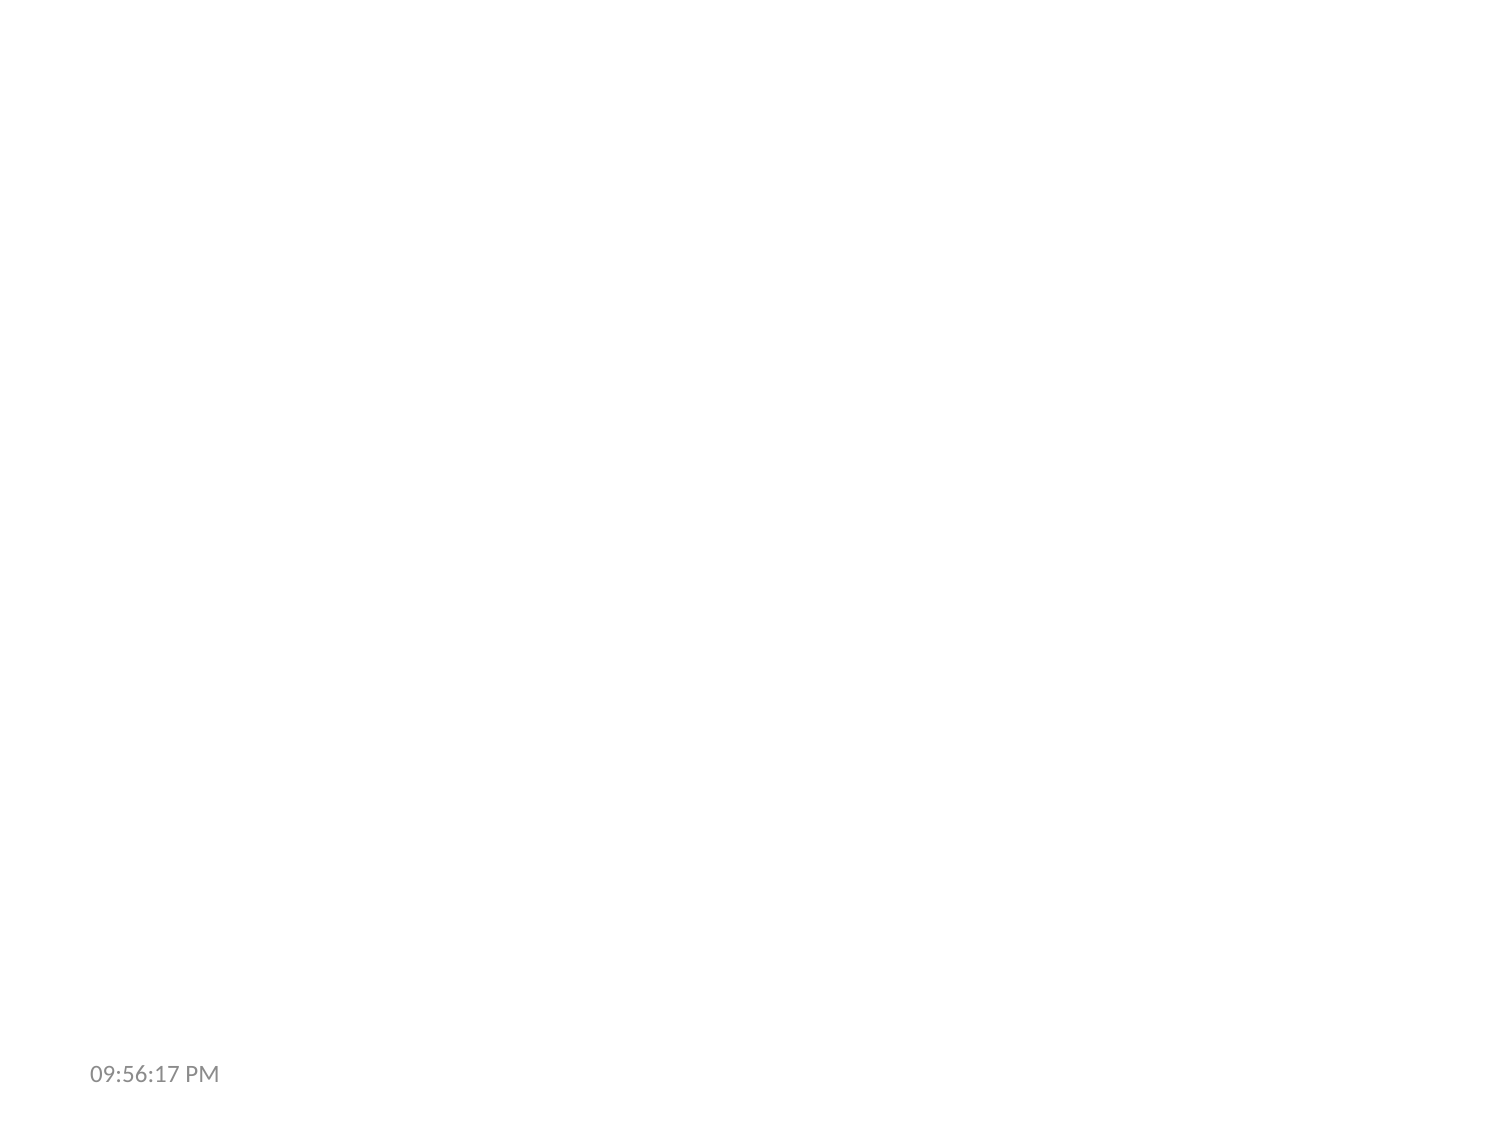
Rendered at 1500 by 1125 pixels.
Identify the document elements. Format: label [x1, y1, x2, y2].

slide_number [75, 1042, 425, 1103]
